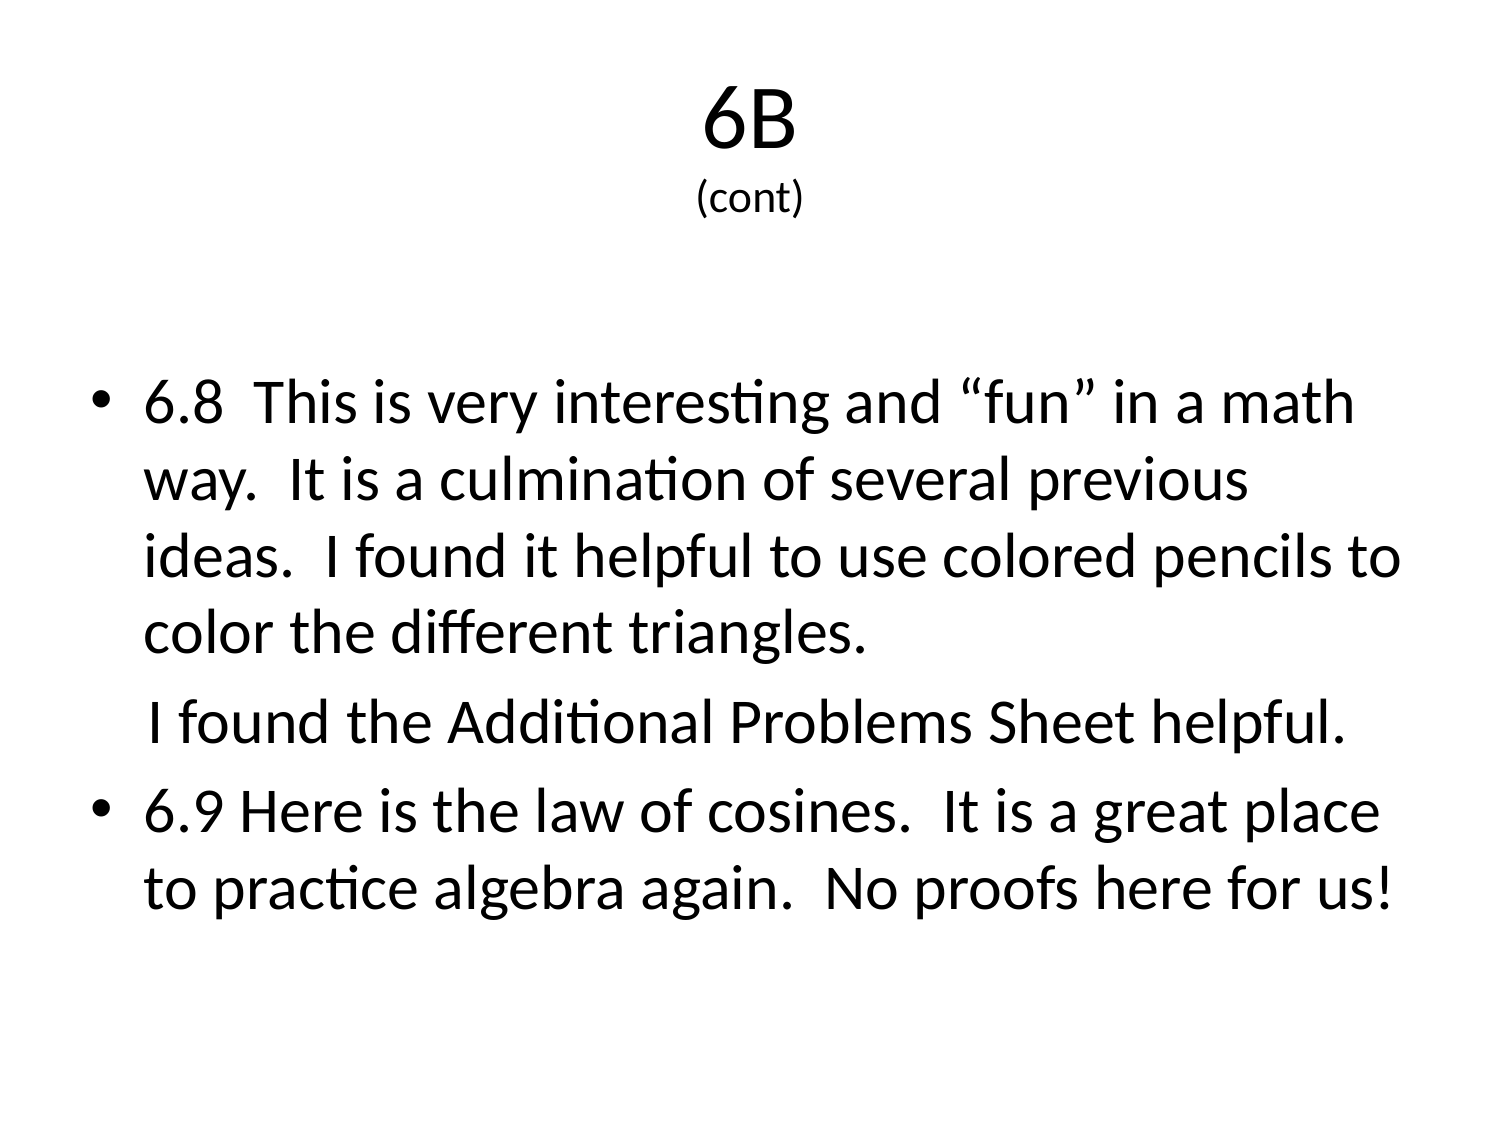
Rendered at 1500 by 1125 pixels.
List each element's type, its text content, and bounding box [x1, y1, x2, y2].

title 6B (cont) [75, 45, 1425, 233]
list 6.8 This is very interesting and “fun” in a math way. It is a culmination of several previous ideas. I found it helpful to use colored pencils to color the different triangles. I found the Additional Problems Sheet helpful. 6.9 Here is the law of cosines. It is a great place to practice algebra again. No proofs here for us! [75, 262, 1425, 1005]
